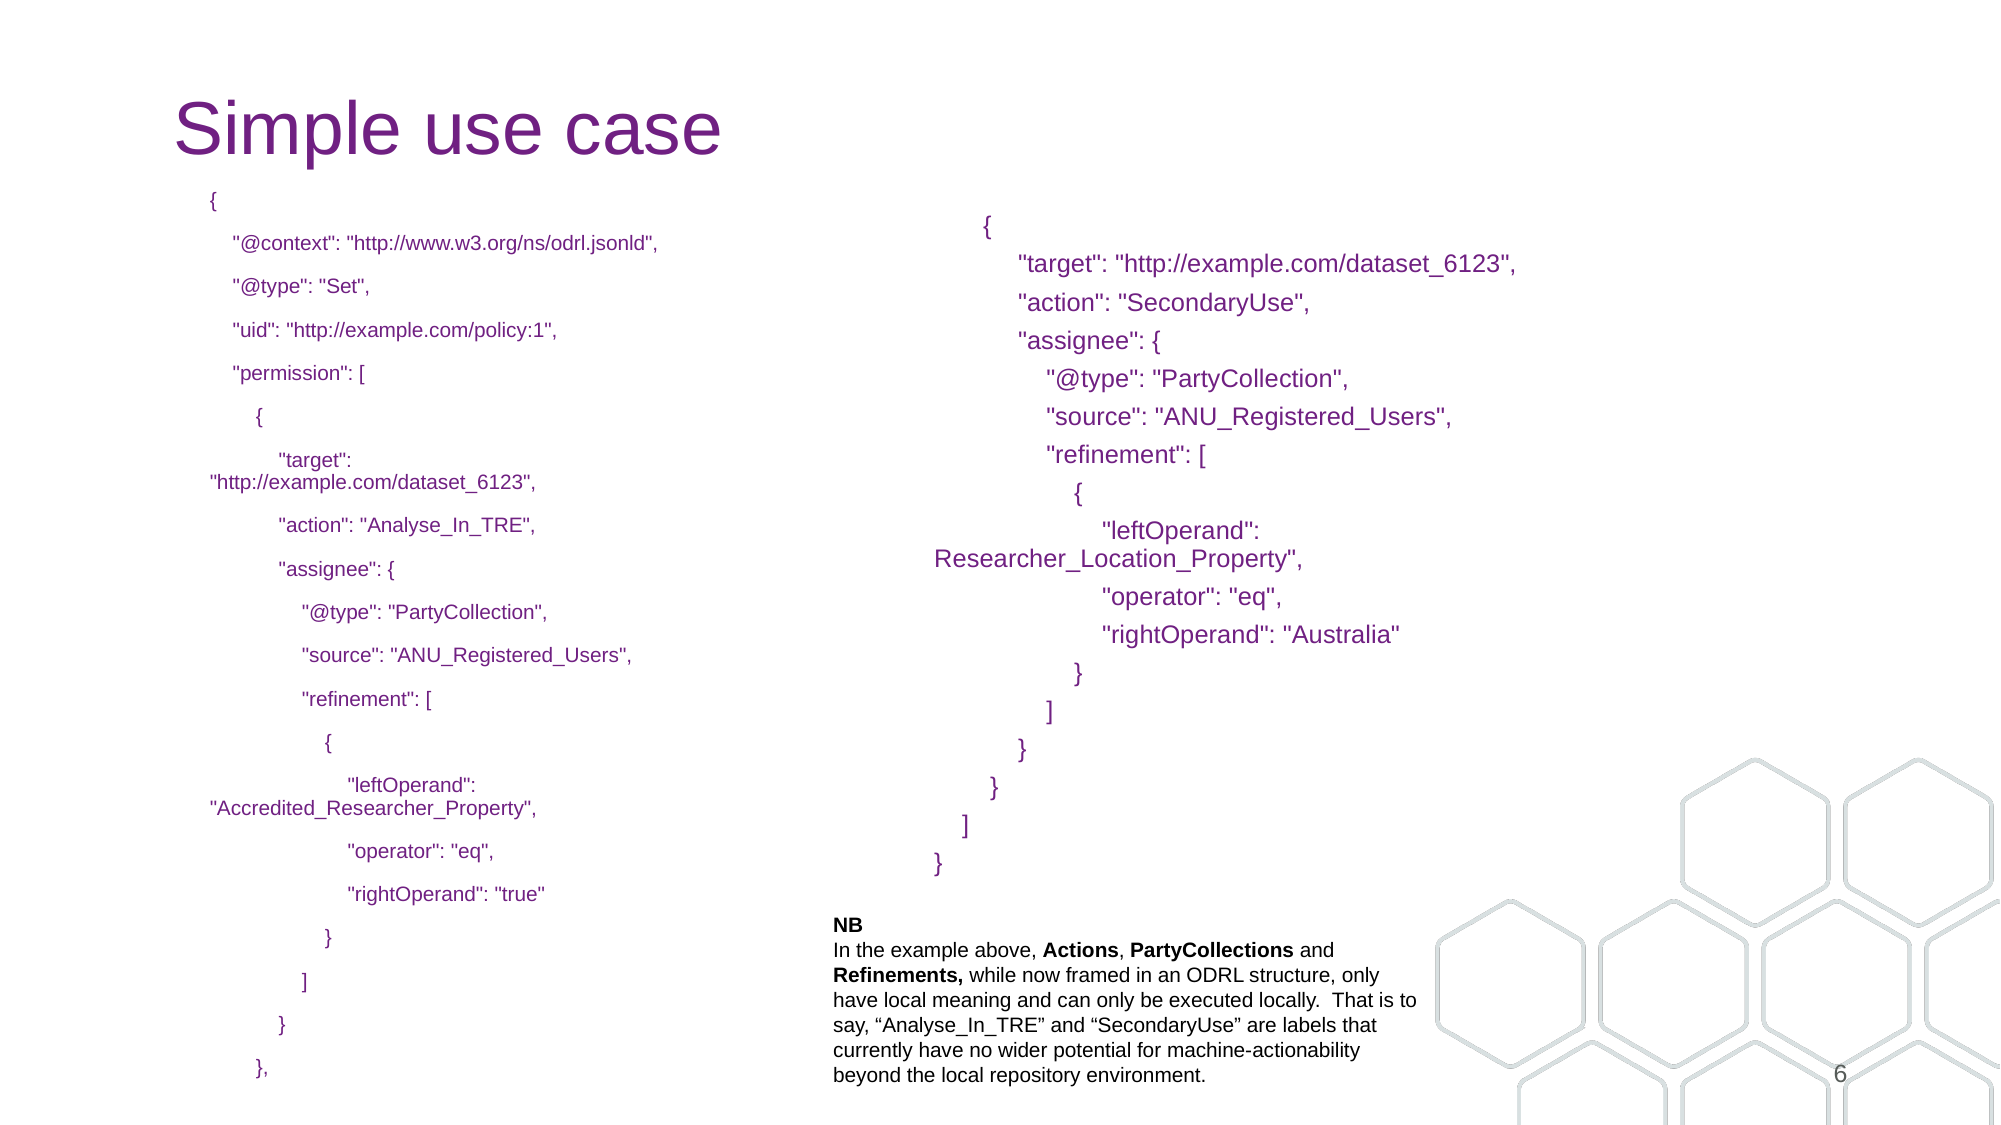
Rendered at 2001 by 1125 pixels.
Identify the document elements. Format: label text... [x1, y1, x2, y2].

text_box { "@context": "http://www.w3.org/ns/odrl.jsonld", "@type": "Set", "uid": "http://example.com/policy:1", "permission": [ { "target": "http://example.com/dataset_6123", "action": "Analyse_In_TRE", "assignee": { "@type": "PartyCollection", "source": "ANU_Registered_Users", "refinement": [ { "leftOperand": "Accredited_Researcher_Property", "operator": "eq", "rightOperand": "true" } ] } }, [195, 182, 689, 937]
picture [1320, 445, 2000, 1125]
title Simple use case [137, 85, 1775, 176]
text_box NB In the example above, Actions, PartyCollections and Refinements, while now framed in an ODRL structure, only have local meaning and can only be executed locally. That is to say, “Analyse_In_TRE” and “SecondaryUse” are labels that currently have no wider potential for machine-actionability beyond the local repository environment. [818, 903, 1434, 1094]
text_box { "target": "http://example.com/dataset_6123", "action": "SecondaryUse", "assignee": { "@type": "PartyCollection", "source": "ANU_Registered_Users", "refinement": [ { "leftOperand": Researcher_Location_Property", "operator": "eq", "rightOperand": "Australia" } ] } } ] } [919, 205, 1621, 894]
slide_number 6 [1412, 1042, 1863, 1103]
